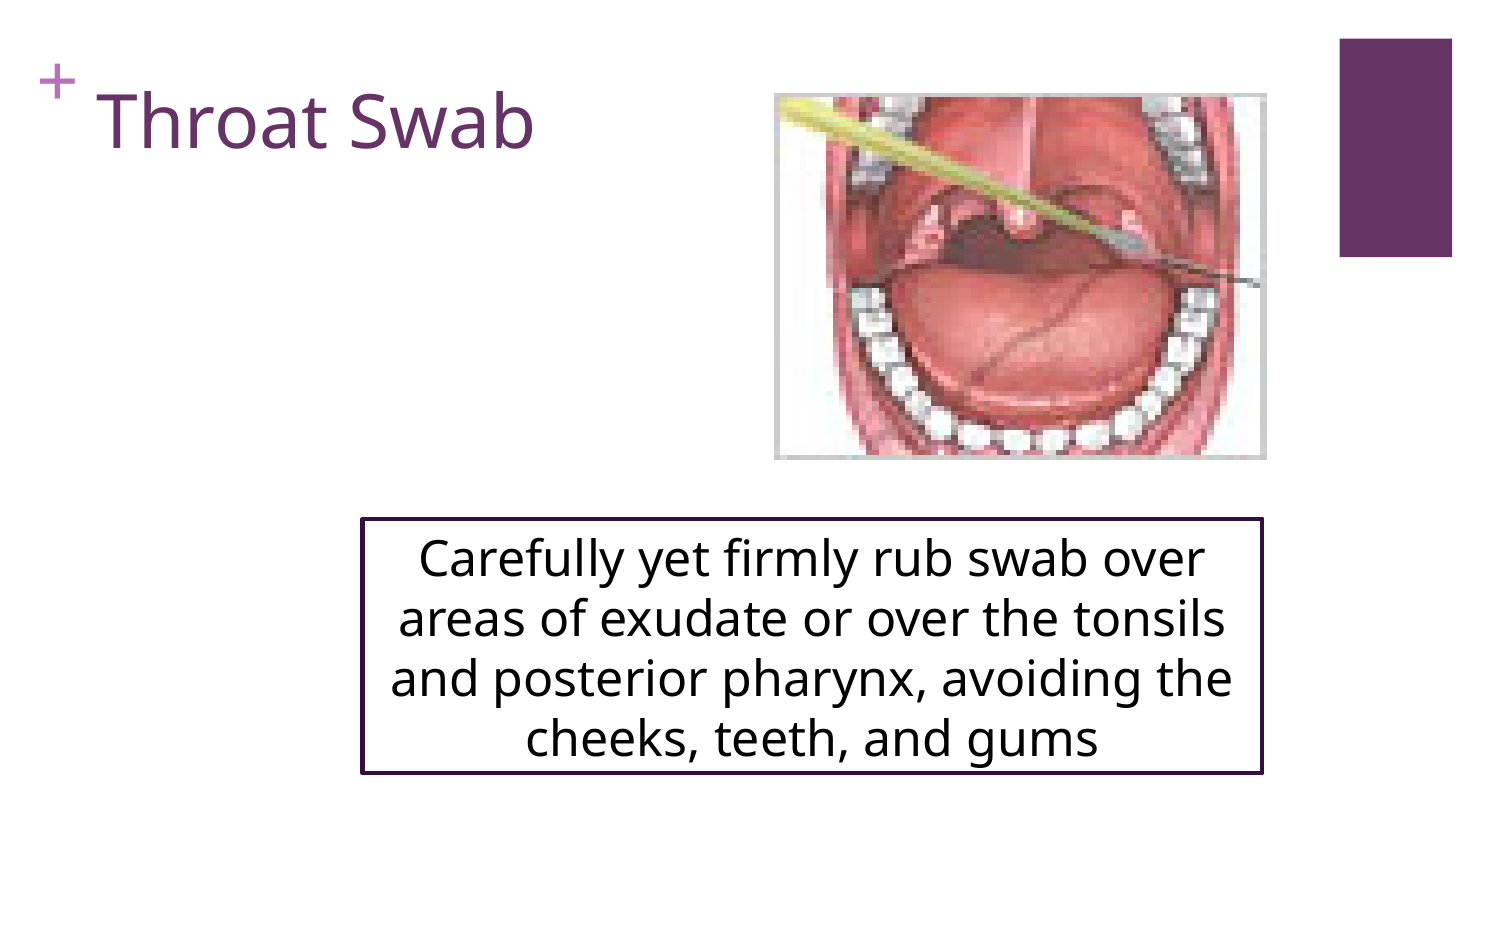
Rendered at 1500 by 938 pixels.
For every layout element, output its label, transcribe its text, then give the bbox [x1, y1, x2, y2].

text_box Carefully yet firmly rub swab over areas of exudate or over the tonsils and posterior pharynx, avoiding the cheeks, teeth, and gums [360, 517, 1264, 775]
picture [774, 93, 1267, 461]
title Throat Swab [81, 66, 1322, 219]
